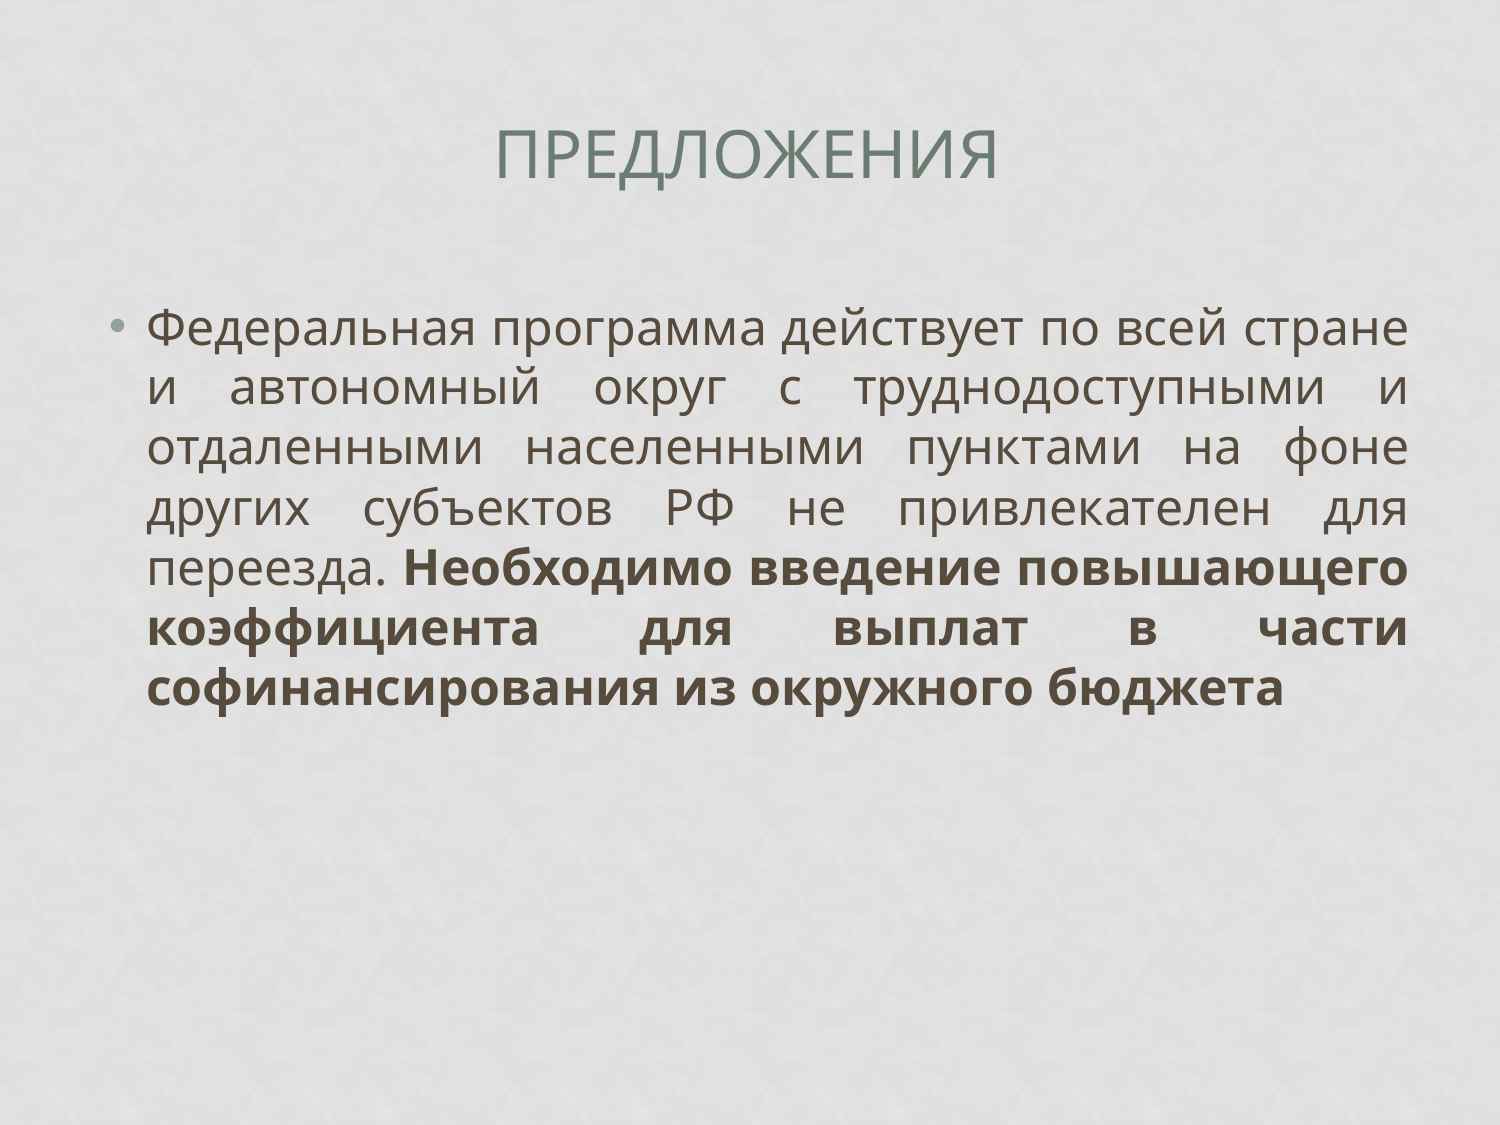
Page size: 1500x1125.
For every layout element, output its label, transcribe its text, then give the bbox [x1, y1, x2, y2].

list Федеральная программа действует по всей стране и автономный округ с труднодоступными и отдаленными населенными пунктами на фоне других субъектов РФ не привлекателен для переезда. Необходимо введение повышающего коэффициента для выплат в части софинансирования из окружного бюджета [75, 287, 1425, 1005]
title Предложения [69, 66, 1425, 238]
